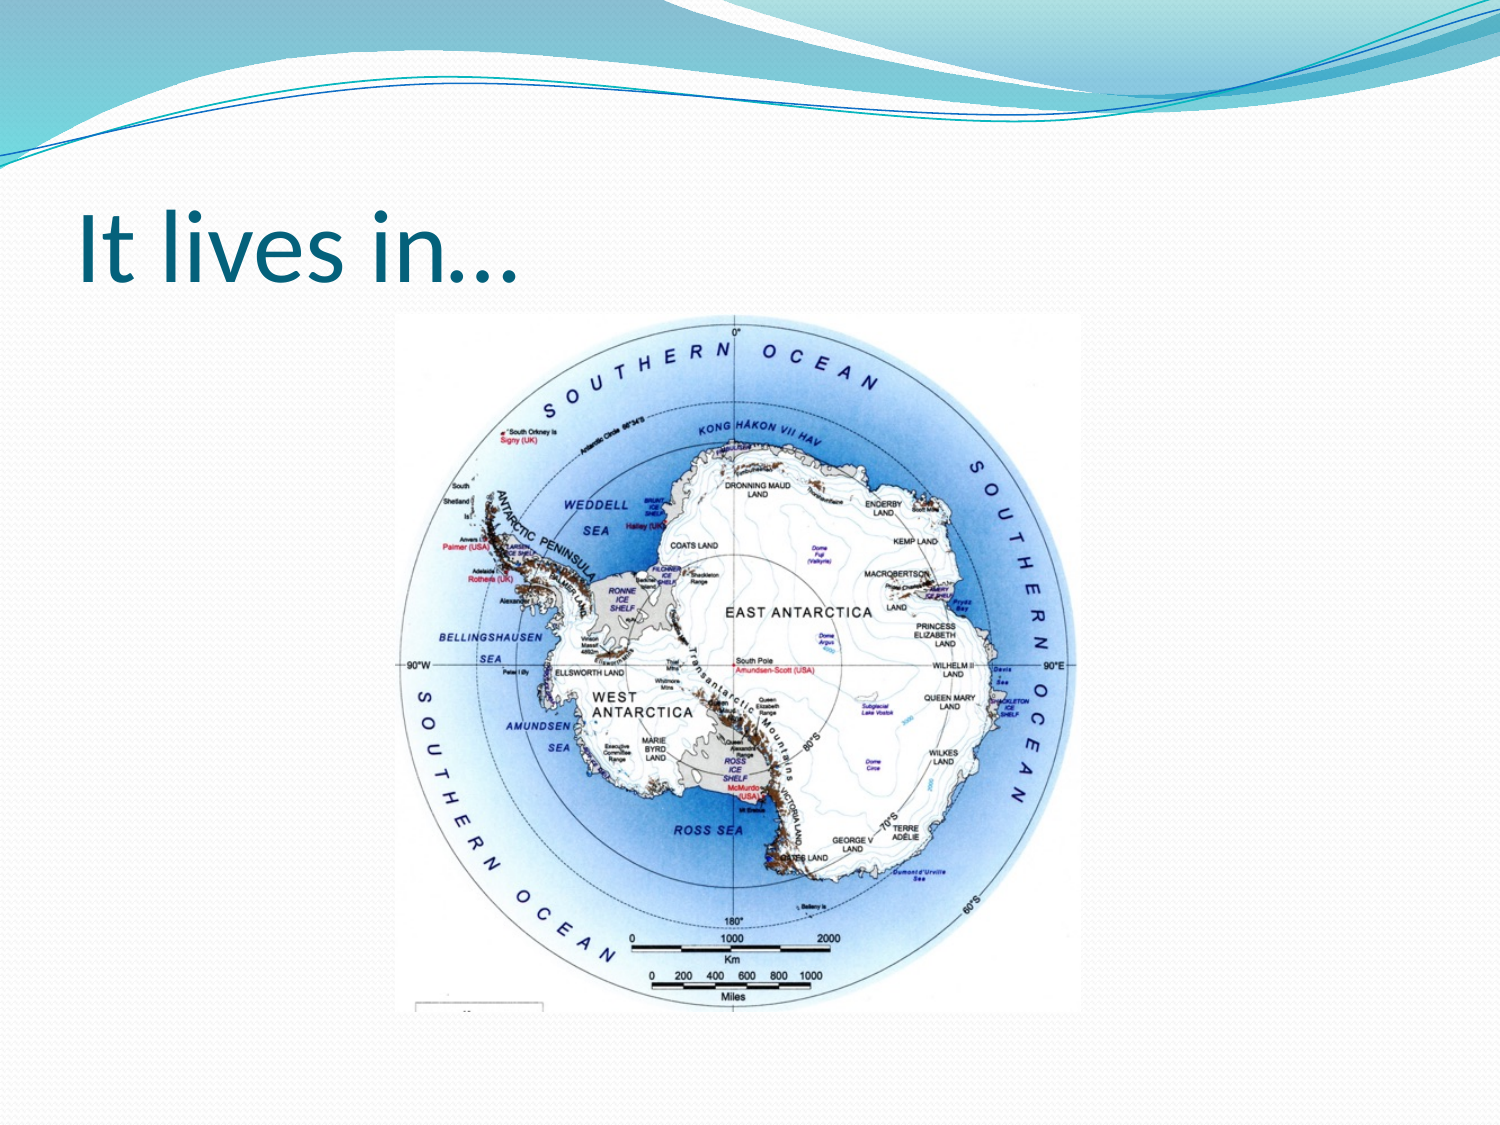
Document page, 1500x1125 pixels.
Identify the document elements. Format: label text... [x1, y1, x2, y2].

picture [395, 314, 1081, 1012]
title It lives in… [75, 115, 1438, 303]
